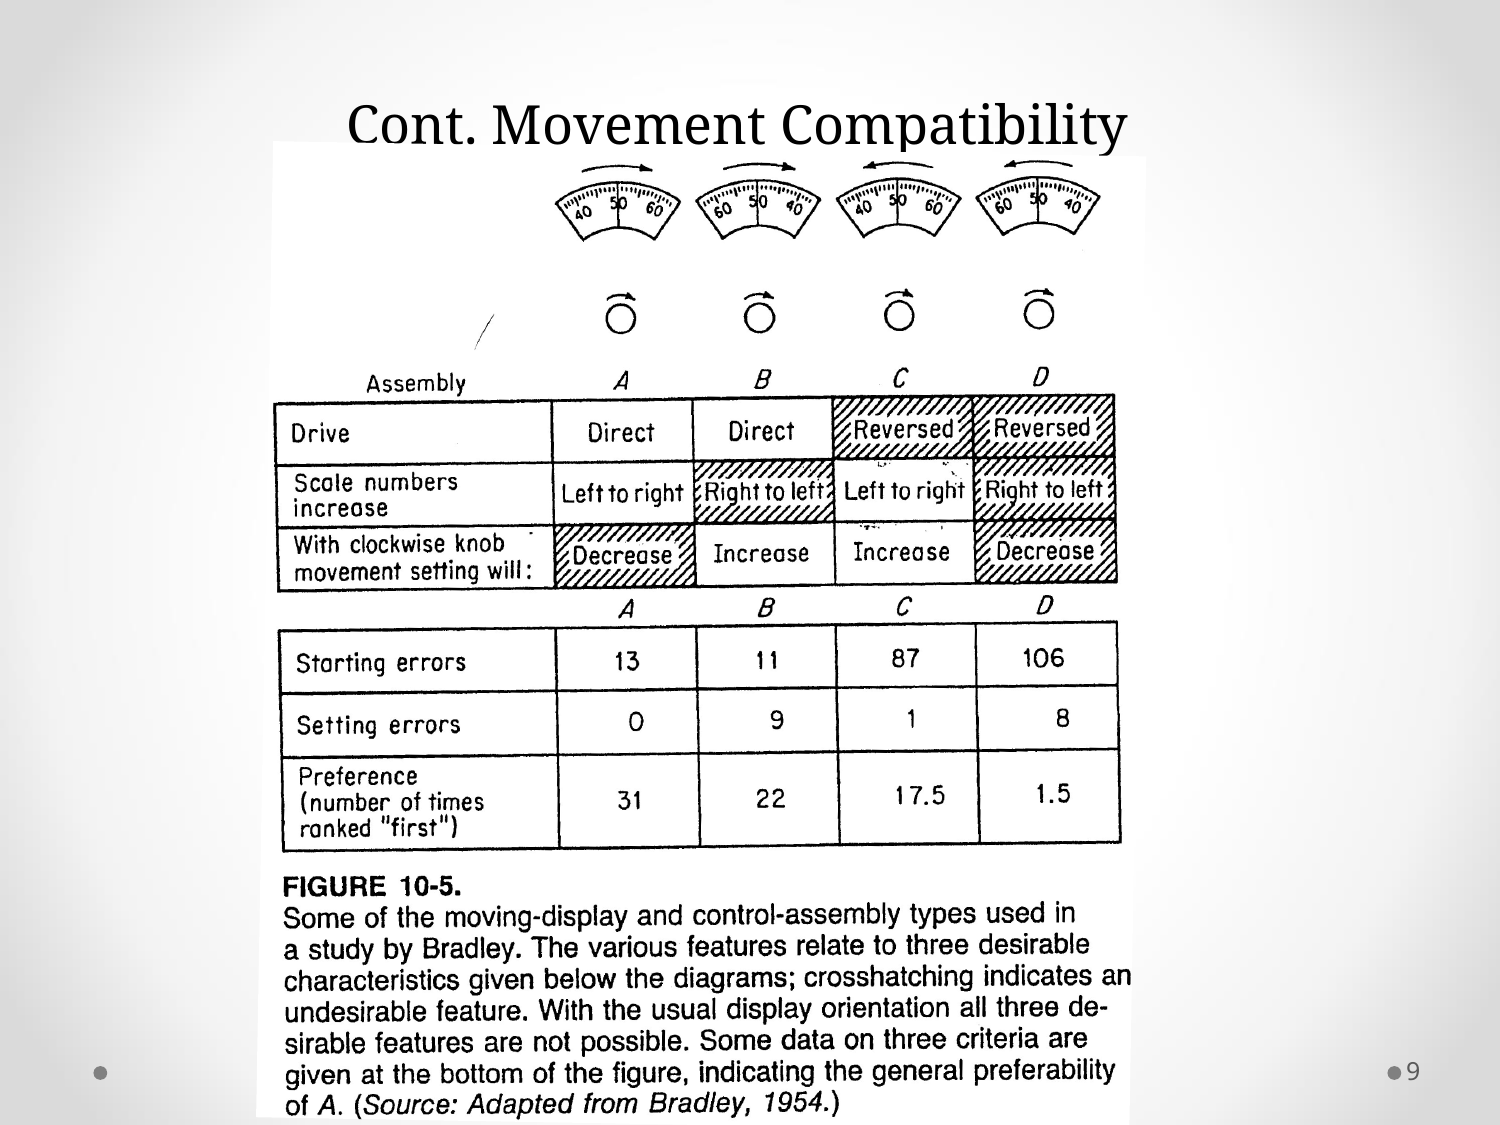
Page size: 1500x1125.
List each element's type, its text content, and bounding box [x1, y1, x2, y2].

picture [0, 1, 1500, 1125]
slide_number 9 [1401, 1042, 1494, 1103]
title Cont. Movement Compatibility [62, 62, 1413, 163]
